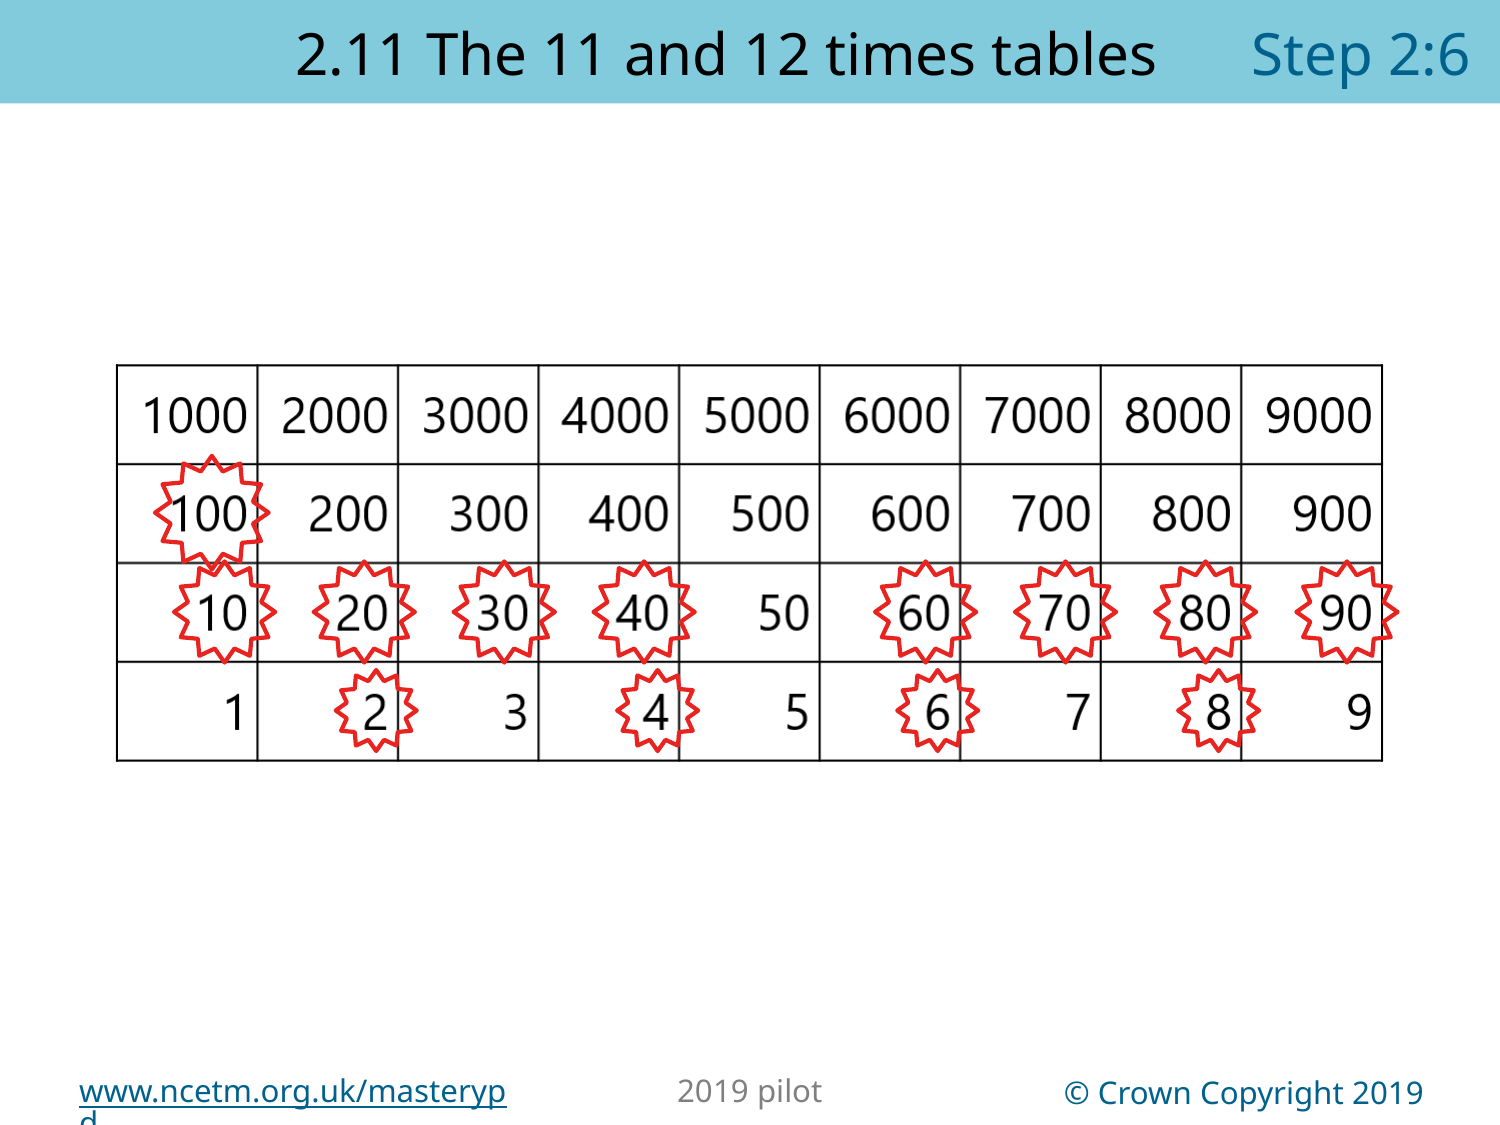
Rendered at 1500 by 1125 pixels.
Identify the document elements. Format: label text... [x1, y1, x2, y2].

text_box [1389, 605, 1398, 618]
list 2.11 The 11 and 12 times tables Step 2:6 [0, 0, 1500, 104]
picture [115, 364, 1385, 771]
